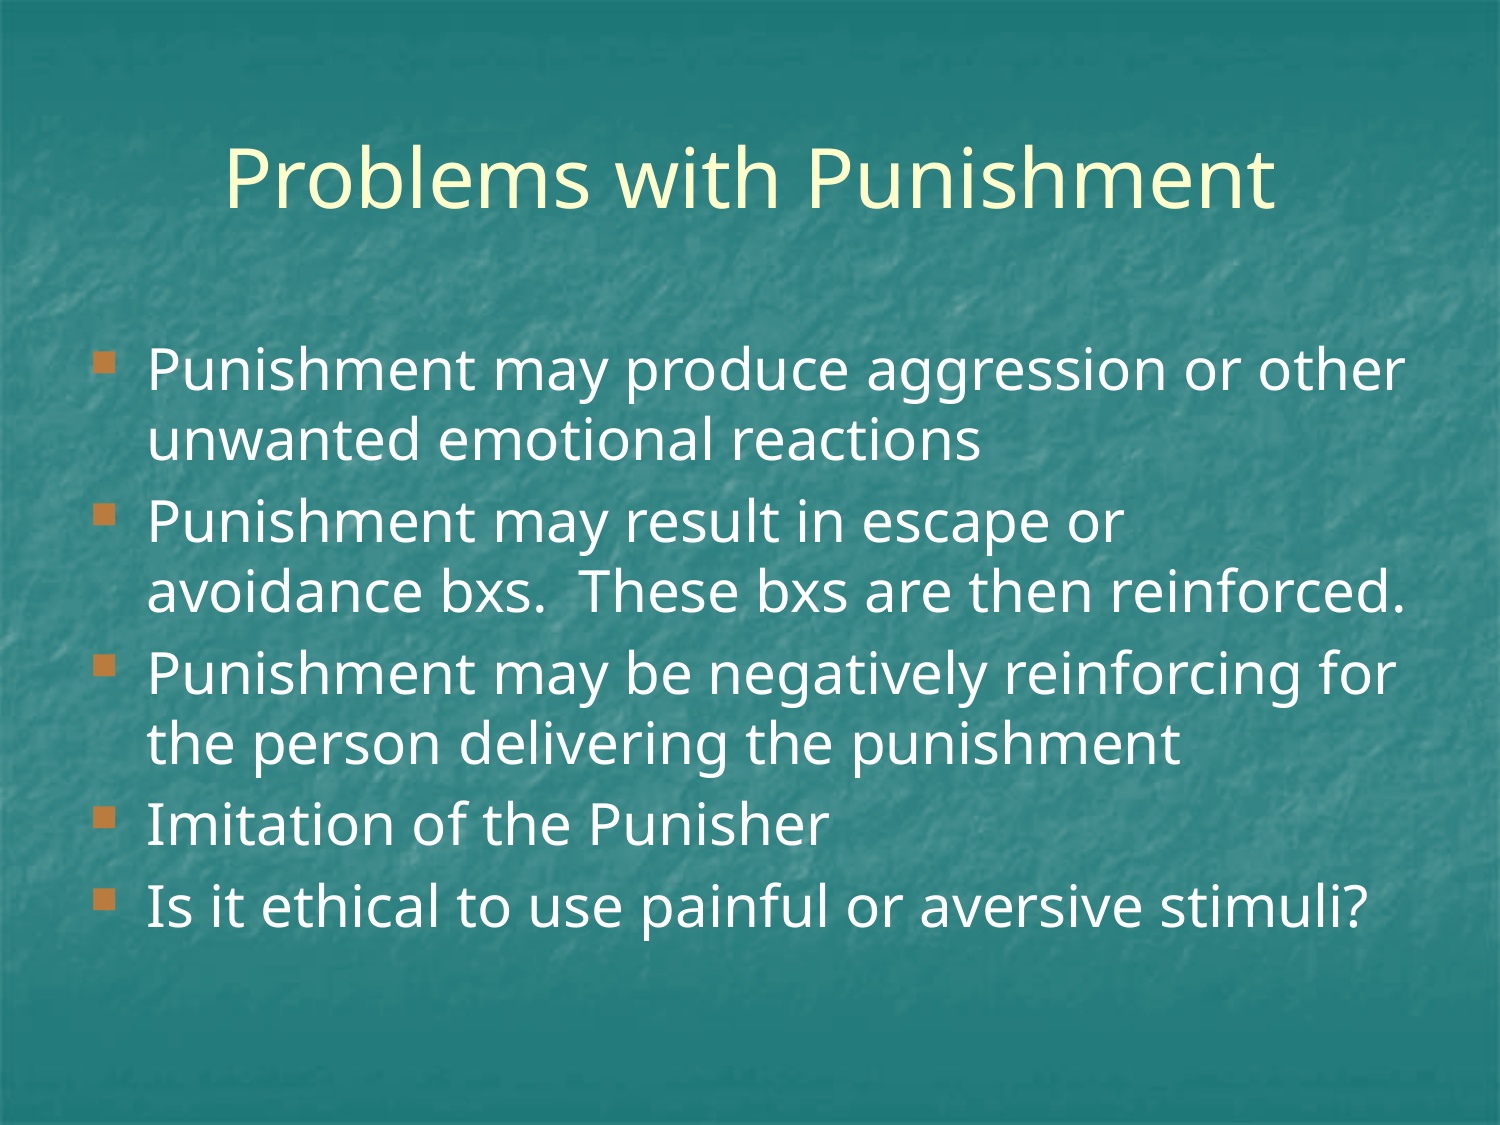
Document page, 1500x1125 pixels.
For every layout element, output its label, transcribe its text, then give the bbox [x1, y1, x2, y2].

title Problems with Punishment [74, 62, 1426, 288]
list Punishment may produce aggression or other unwanted emotional reactions Punishment may result in escape or avoidance bxs. These bxs are then reinforced. Punishment may be negatively reinforcing for the person delivering the punishment Imitation of the Punisher Is it ethical to use painful or aversive stimuli? [74, 324, 1426, 1001]
